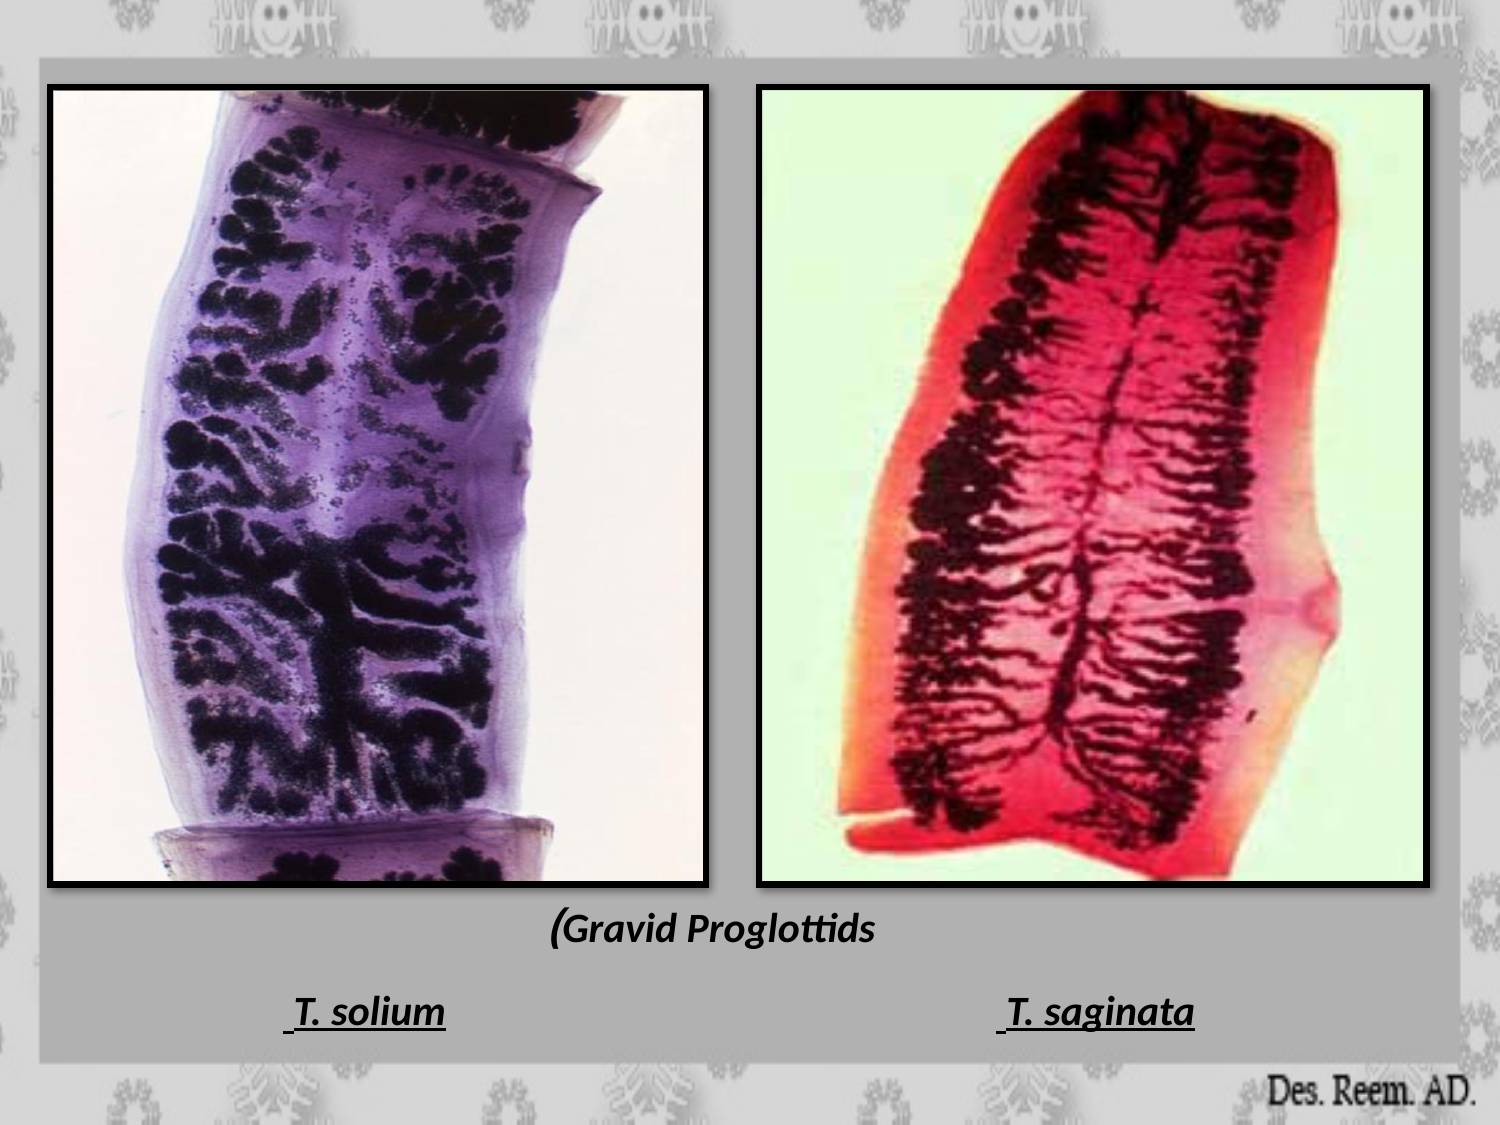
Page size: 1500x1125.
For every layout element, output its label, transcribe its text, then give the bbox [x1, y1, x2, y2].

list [696, 154, 1489, 817]
text_box Gravid Proglottids) [531, 893, 891, 958]
picture [0, 0, 1500, 1125]
text_box T. saginata [980, 975, 1210, 1041]
text_box T. solium [267, 975, 461, 1041]
